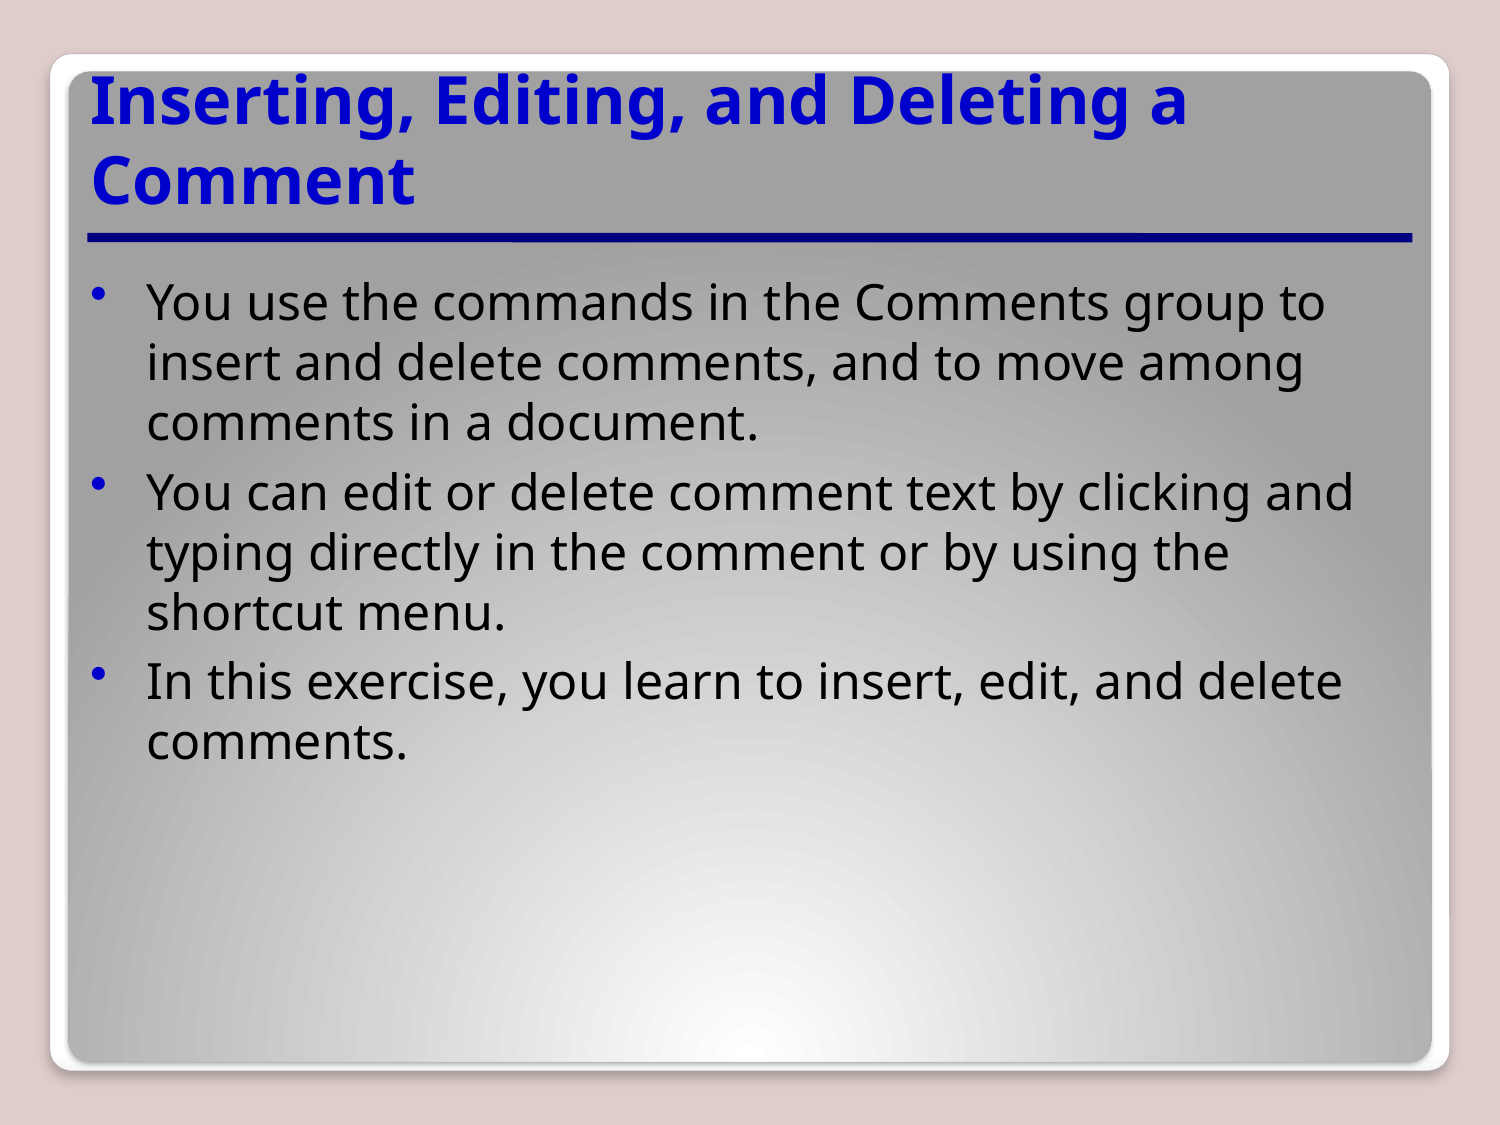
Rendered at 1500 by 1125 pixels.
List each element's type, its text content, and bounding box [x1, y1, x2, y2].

title Inserting, Editing, and Deleting a Comment [74, 74, 1426, 226]
list You use the commands in the Comments group to insert and delete comments, and to move among comments in a document. You can edit or delete comment text by clicking and typing directly in the comment or by using the shortcut menu. In this exercise, you learn to insert, edit, and delete comments. [74, 262, 1426, 1063]
